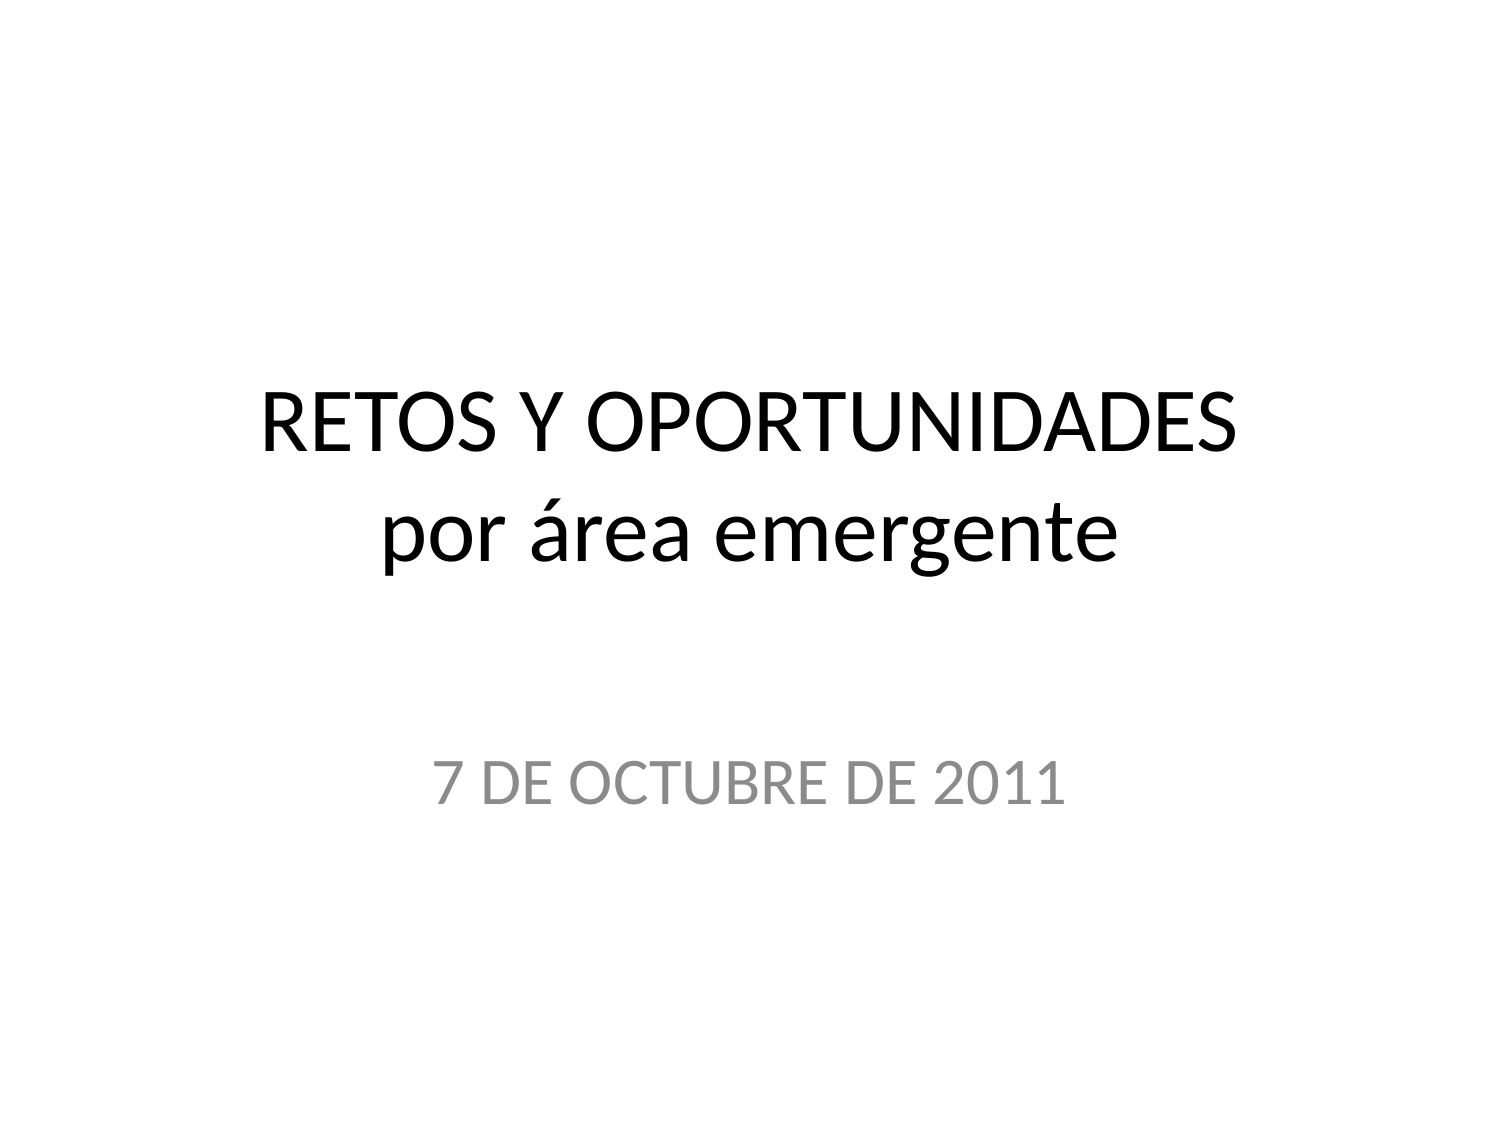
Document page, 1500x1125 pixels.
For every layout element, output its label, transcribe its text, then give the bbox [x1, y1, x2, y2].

title RETOS Y OPORTUNIDADES por área emergente [112, 349, 1388, 591]
subtitle 7 DE OCTUBRE DE 2011 [225, 637, 1275, 925]
